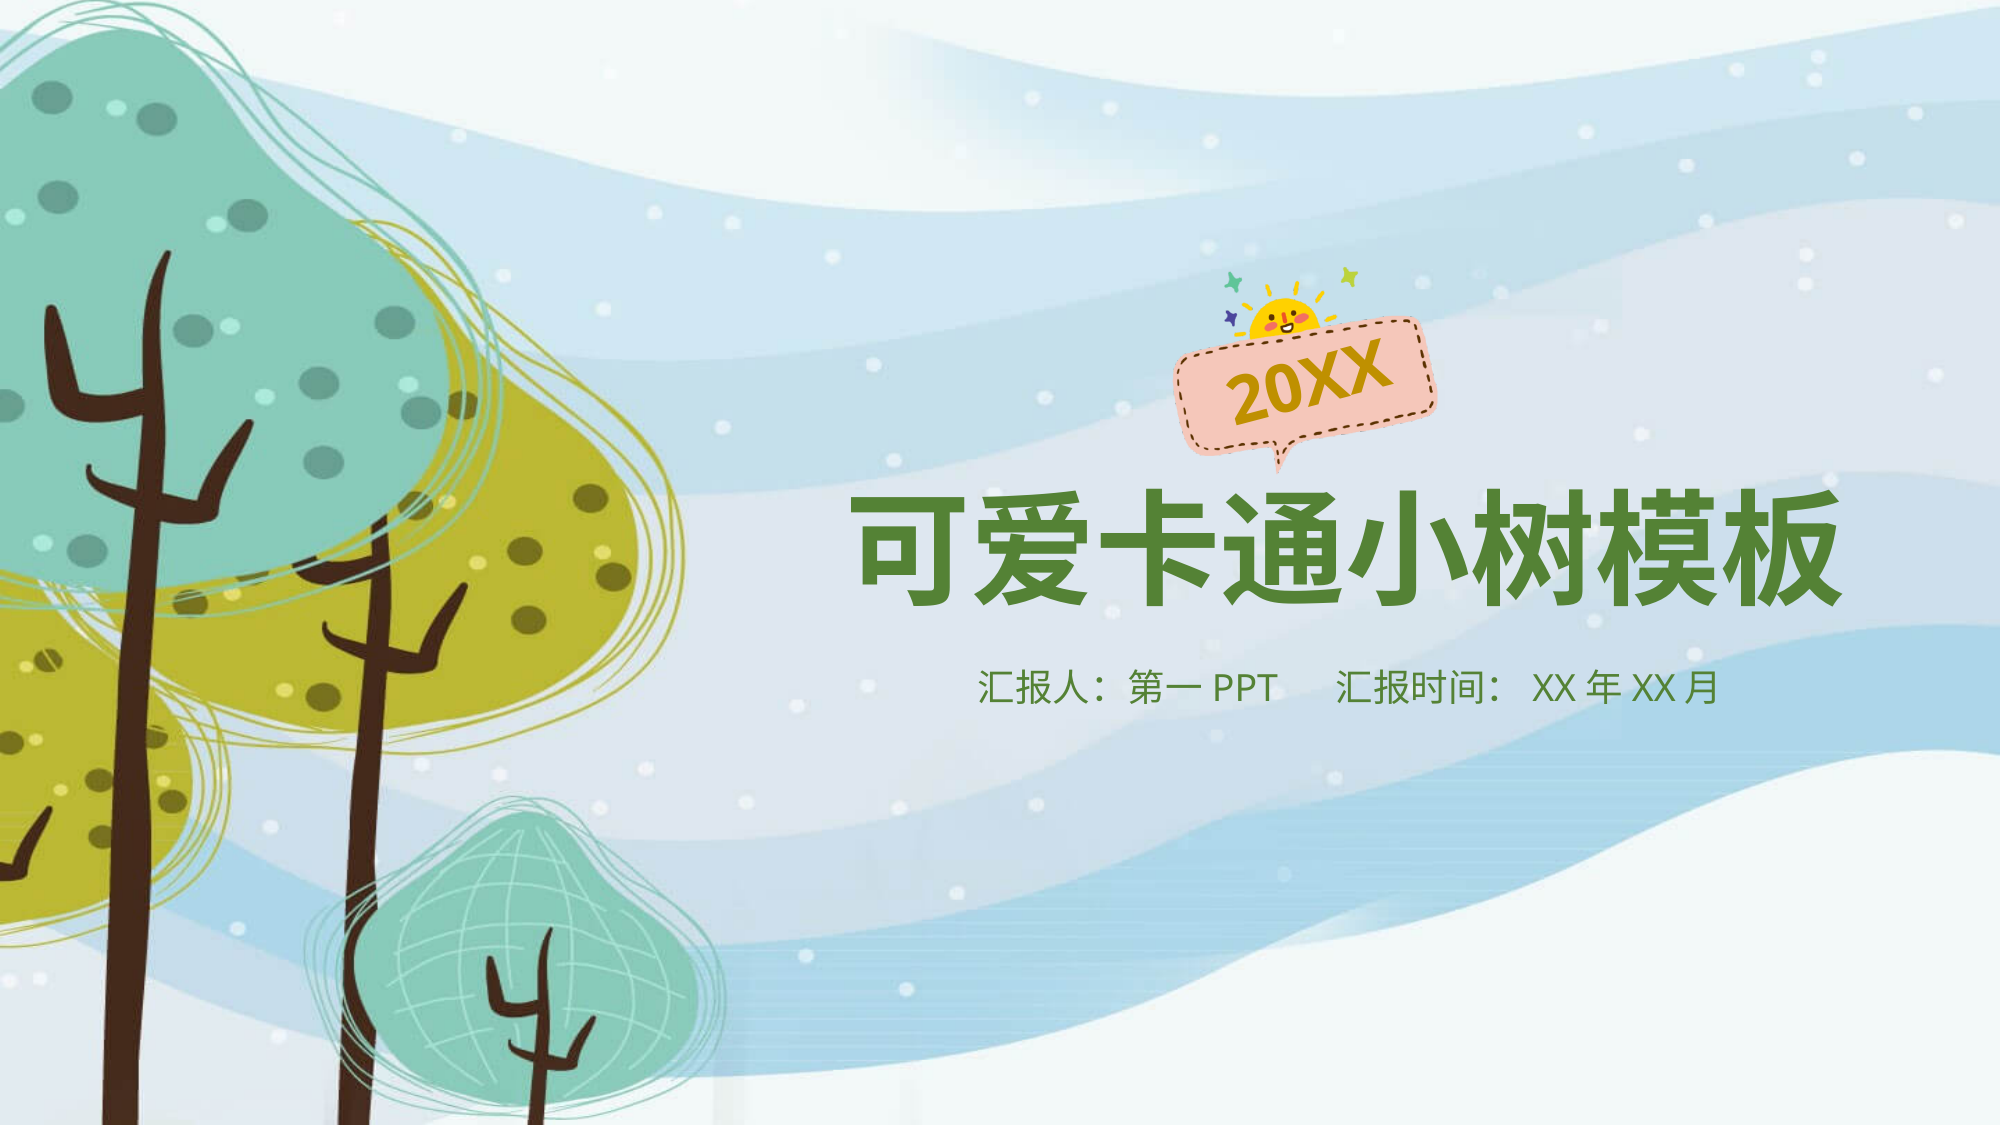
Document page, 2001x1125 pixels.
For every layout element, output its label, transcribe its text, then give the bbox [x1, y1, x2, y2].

text_box 汇报人：第一PPT 汇报时间：XX年XX月 [963, 634, 1761, 717]
picture [0, 0, 2000, 1125]
text_box 可爱卡通小树模板 [830, 463, 1894, 629]
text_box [1134, 228, 1482, 547]
